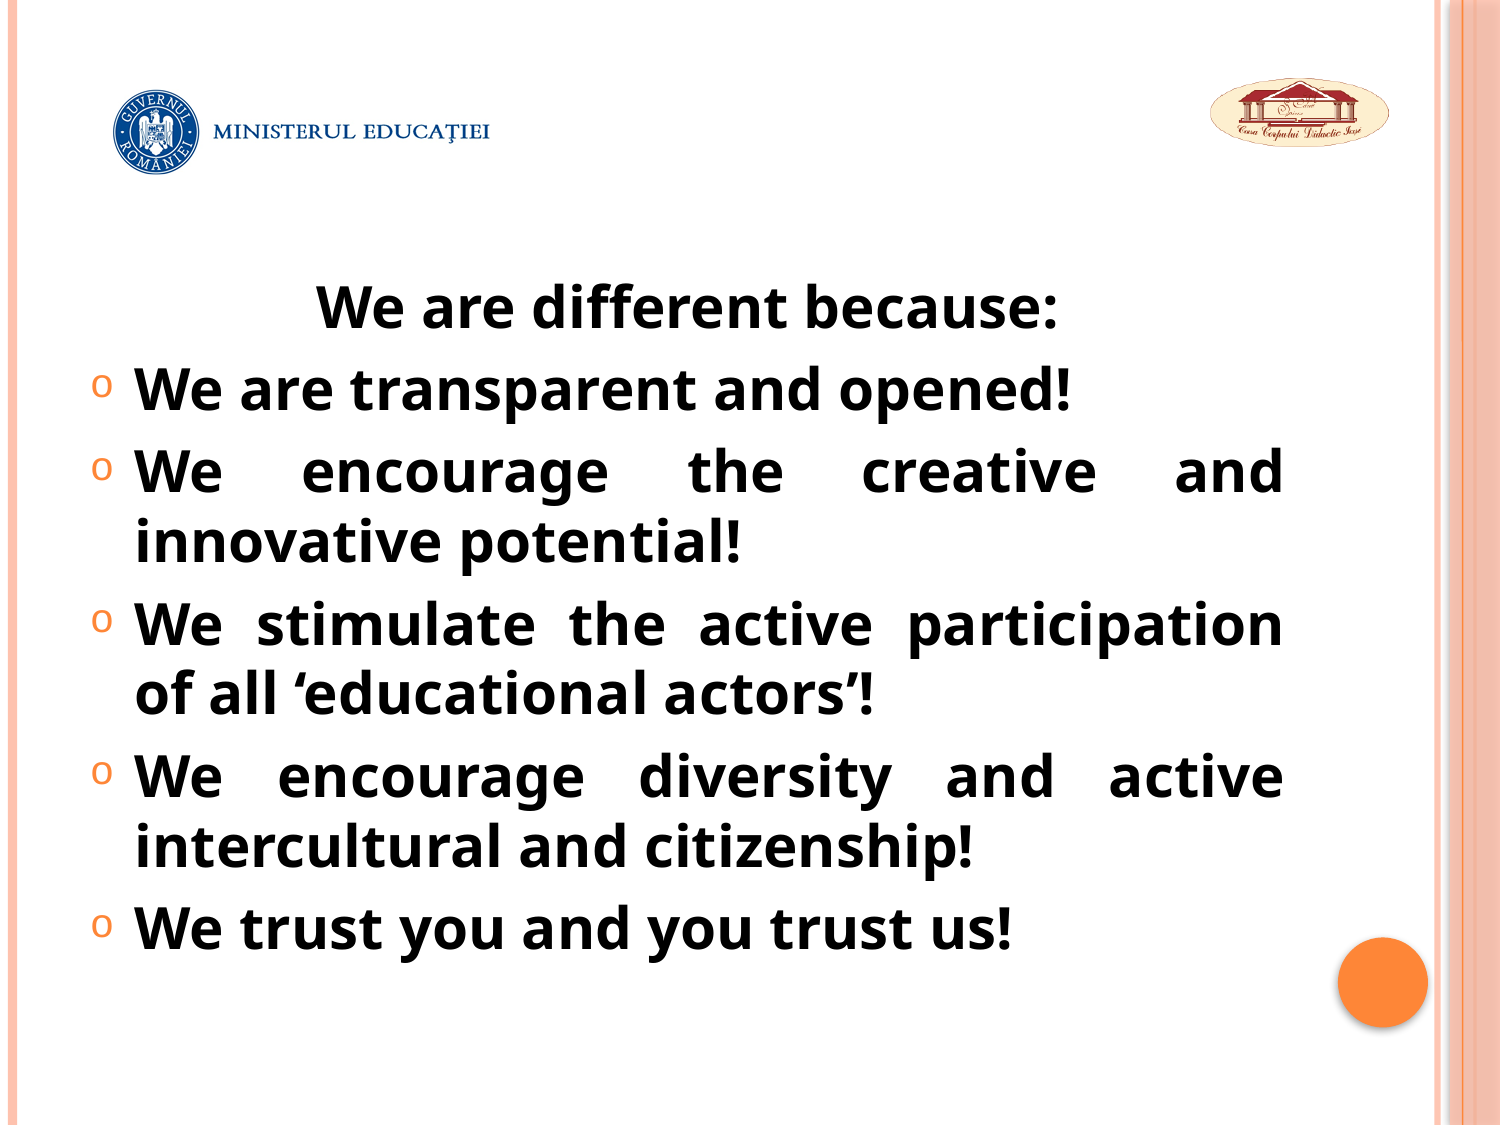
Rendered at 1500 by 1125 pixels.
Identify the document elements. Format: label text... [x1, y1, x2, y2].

list We are different because: We are transparent and opened! We encourage the creative and innovative potential! We stimulate the active participation of all ‘educational actors’! We encourage diversity and active intercultural and citizenship! We trust you and you trust us! [75, 262, 1300, 1062]
picture [1210, 77, 1391, 148]
picture [111, 89, 491, 175]
